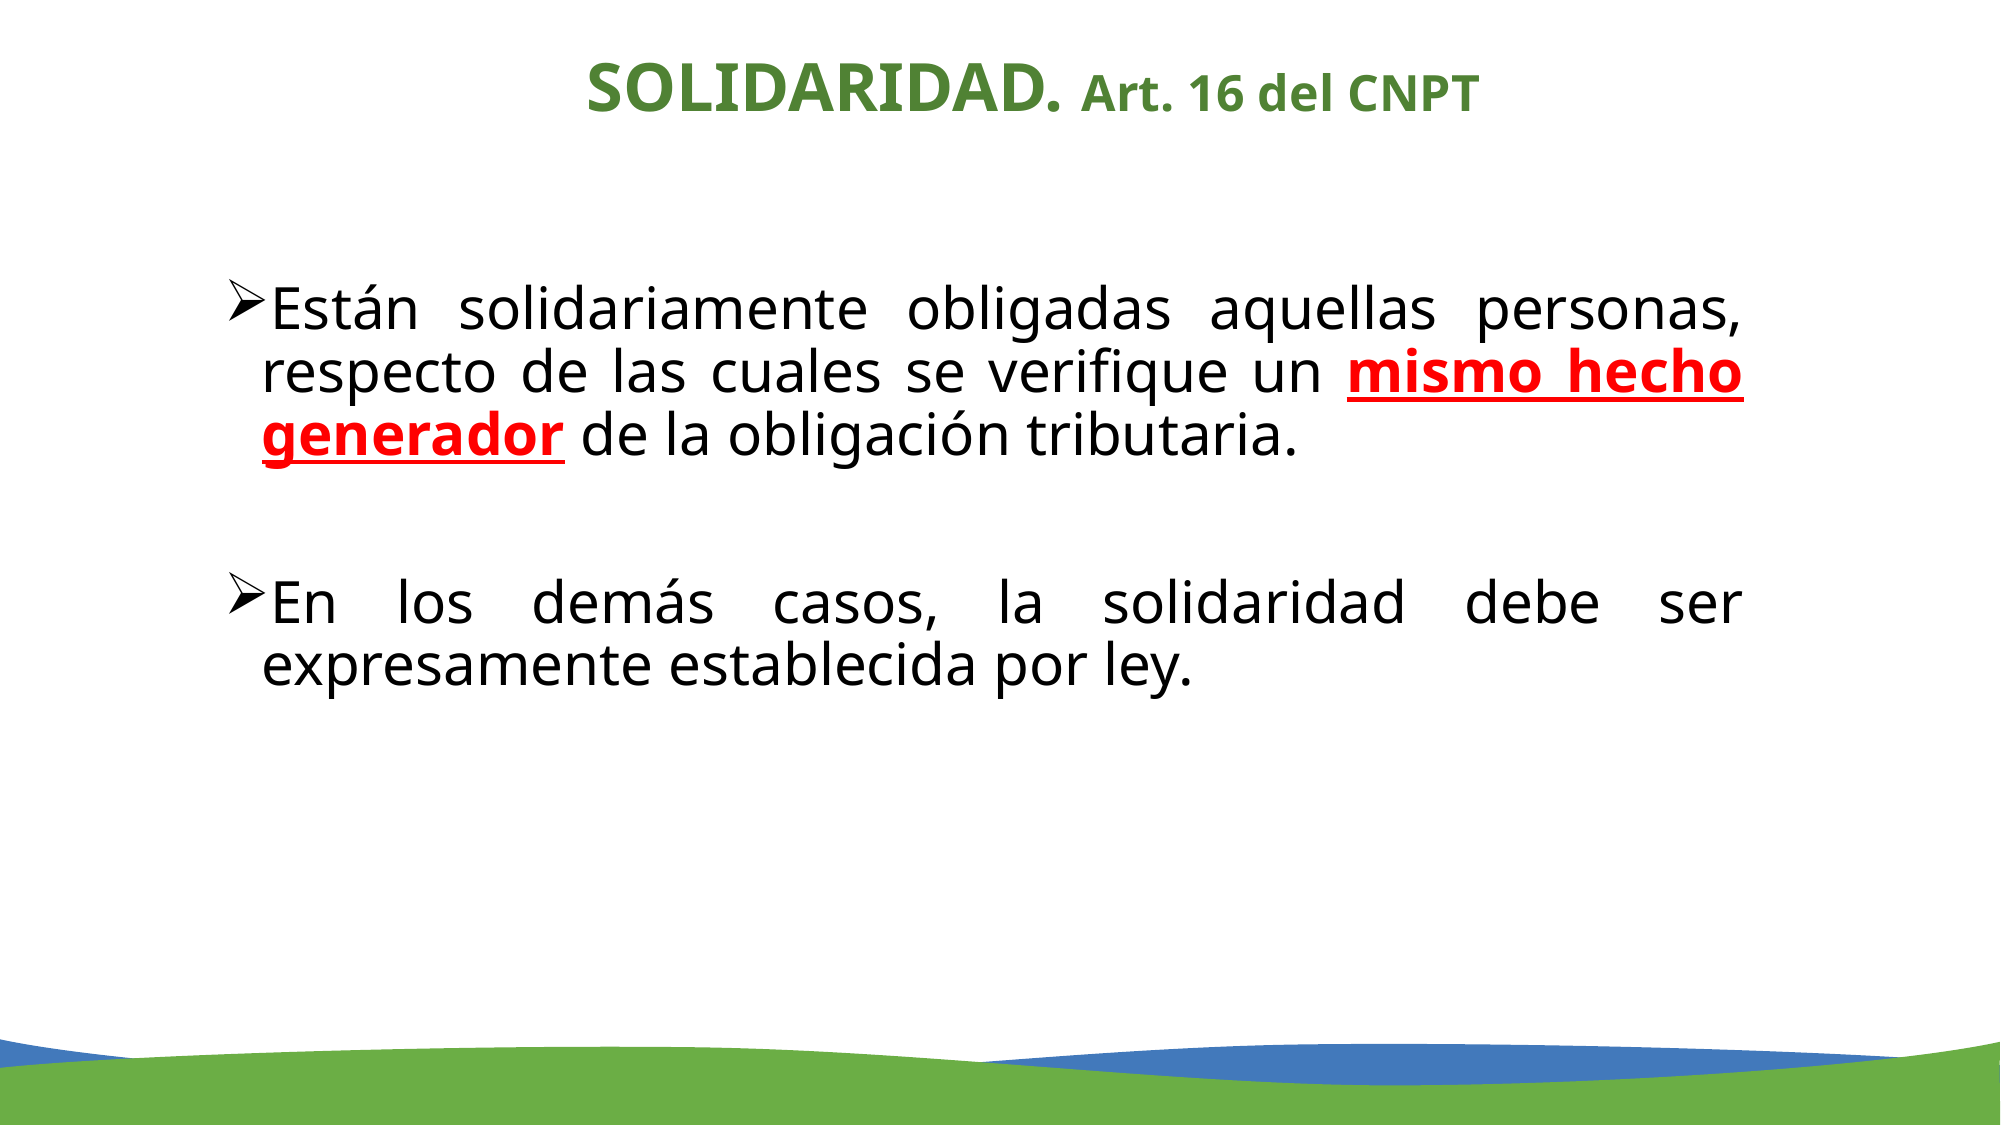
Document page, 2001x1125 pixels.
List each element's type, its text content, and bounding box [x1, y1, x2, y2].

text_box Están solidariamente obligadas aquellas personas, respecto de las cuales se verifique un mismo hecho generador de la obligación tributaria. En los demás casos, la solidaridad debe ser expresamente establecida por ley. [209, 181, 1759, 929]
title SOLIDARIDAD. Art. 16 del CNPT [571, 42, 1530, 139]
